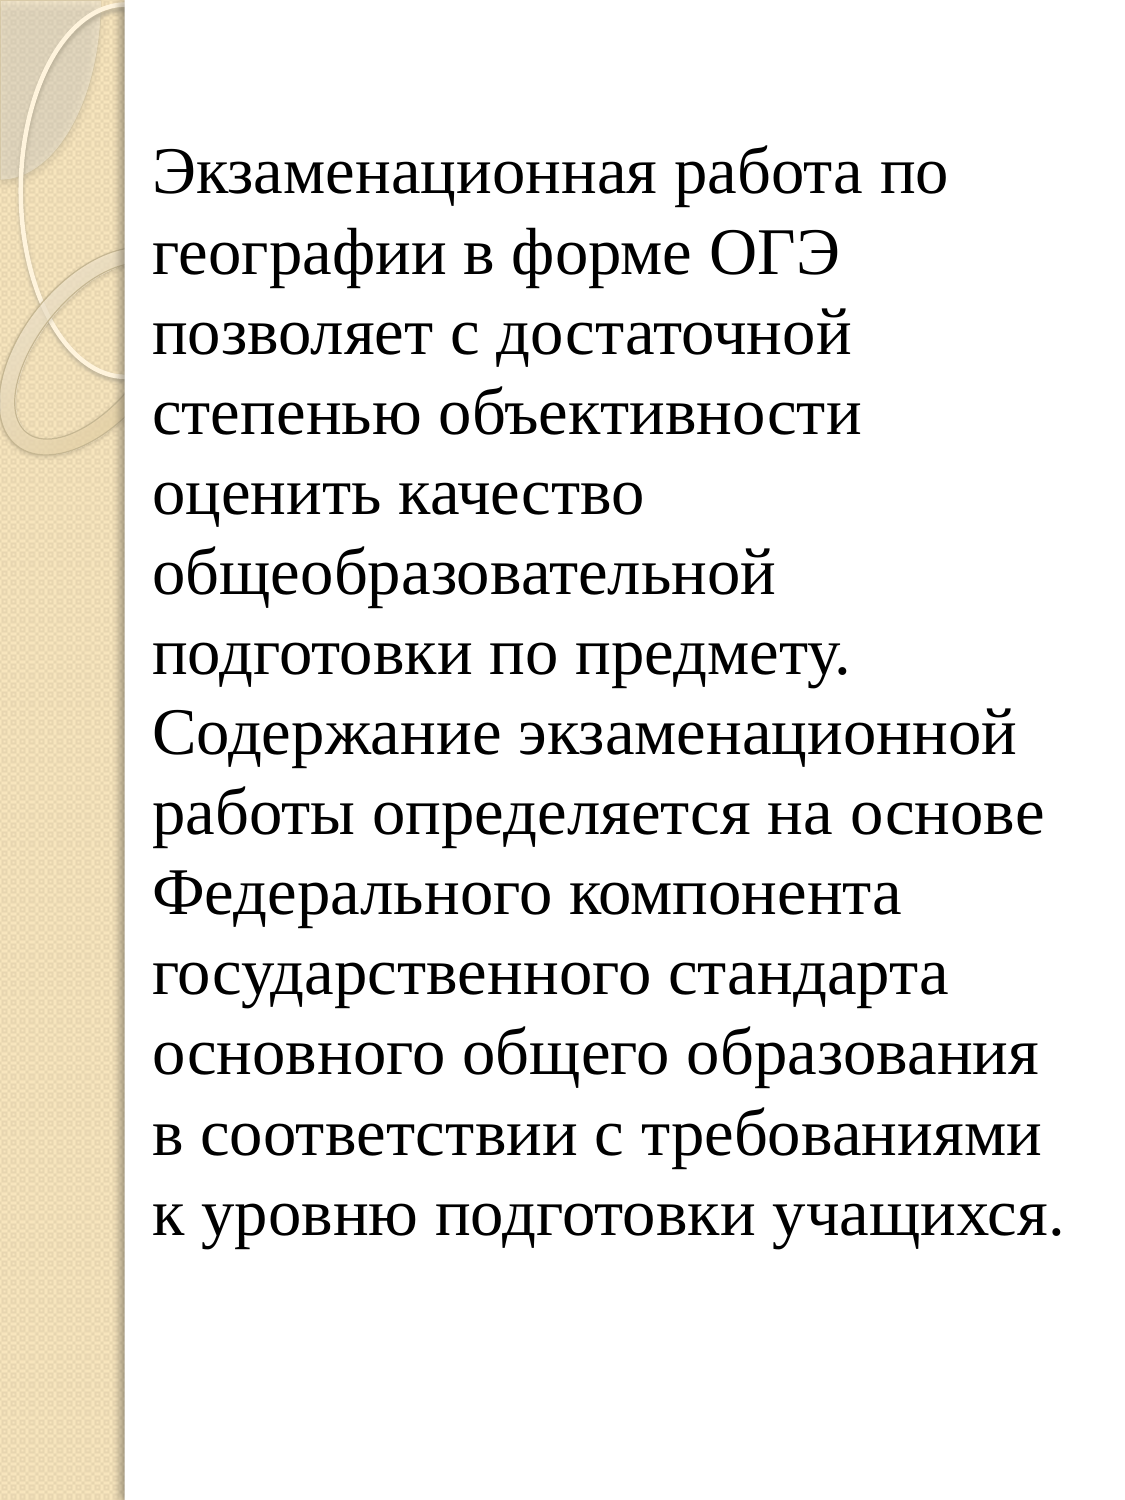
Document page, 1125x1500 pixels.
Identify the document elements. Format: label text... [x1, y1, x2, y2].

title Экзаменационная работа по географии в форме ОГЭ позволяет с достаточной степенью объективности оценить качество общеобразовательной подготовки по предмету. Содержание экзаменационной работы определяется на основе Федерального компонента государственного стандарта основного общего образования в соответствии с требованиями к уровню подготовки учащихся. [137, 60, 1100, 1396]
